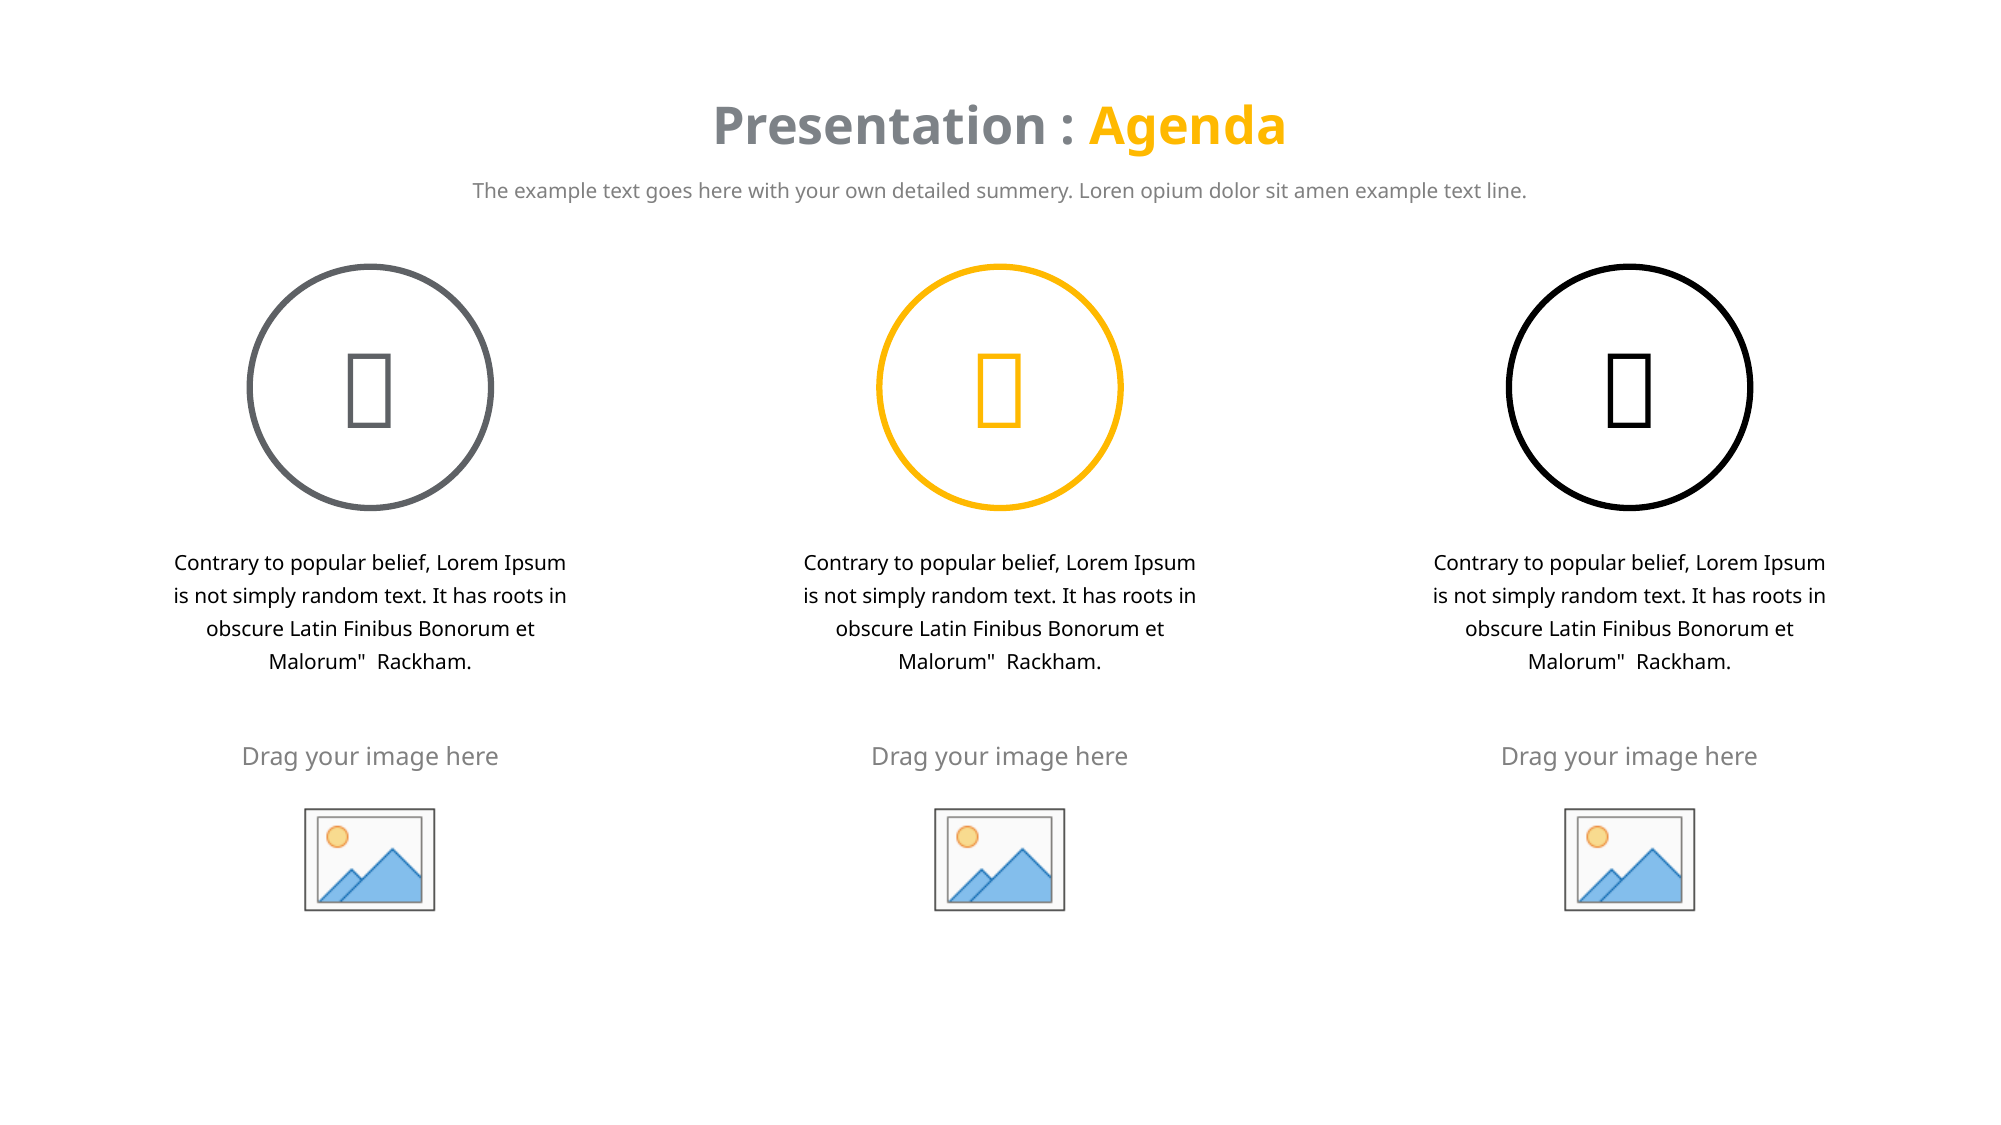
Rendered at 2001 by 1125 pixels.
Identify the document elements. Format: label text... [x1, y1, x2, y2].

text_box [151, 266, 589, 681]
picture [151, 732, 589, 987]
picture [1411, 732, 1848, 987]
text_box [1411, 266, 1848, 681]
picture [781, 732, 1219, 987]
title Presentation : Agenda [137, 78, 1863, 179]
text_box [781, 266, 1219, 681]
subtitle The example text goes here with your own detailed summery. Loren opium dolor sit amen example text line. [137, 179, 1863, 204]
